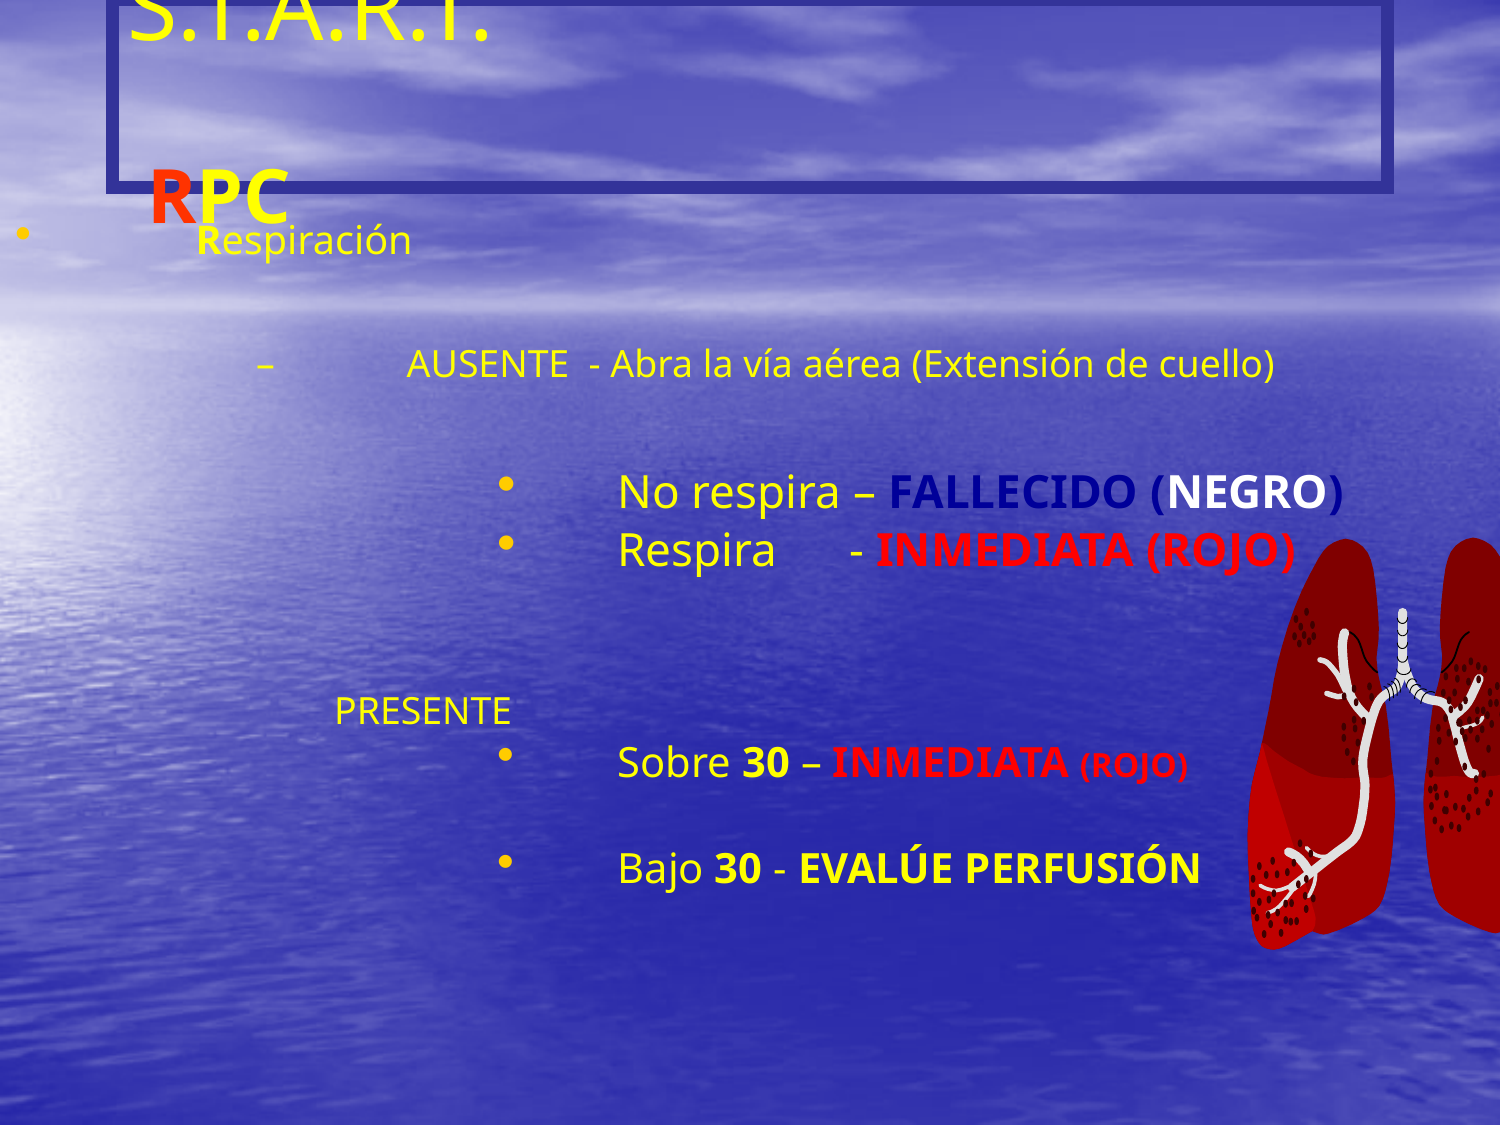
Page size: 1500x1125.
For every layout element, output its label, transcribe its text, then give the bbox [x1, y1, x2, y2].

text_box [1247, 537, 1500, 951]
title S.T.A.R.T. RPC [112, 0, 1388, 188]
list Respiración AUSENTE - Abra la vía aérea (Extensión de cuello) No respira – FALLECIDO (NEGRO) Respira - INMEDIATA (ROJO) PRESENTE Sobre 30 – INMEDIATA (ROJO) Bajo 30 - EVALÚE PERFUSIÓN [0, 212, 1438, 1026]
